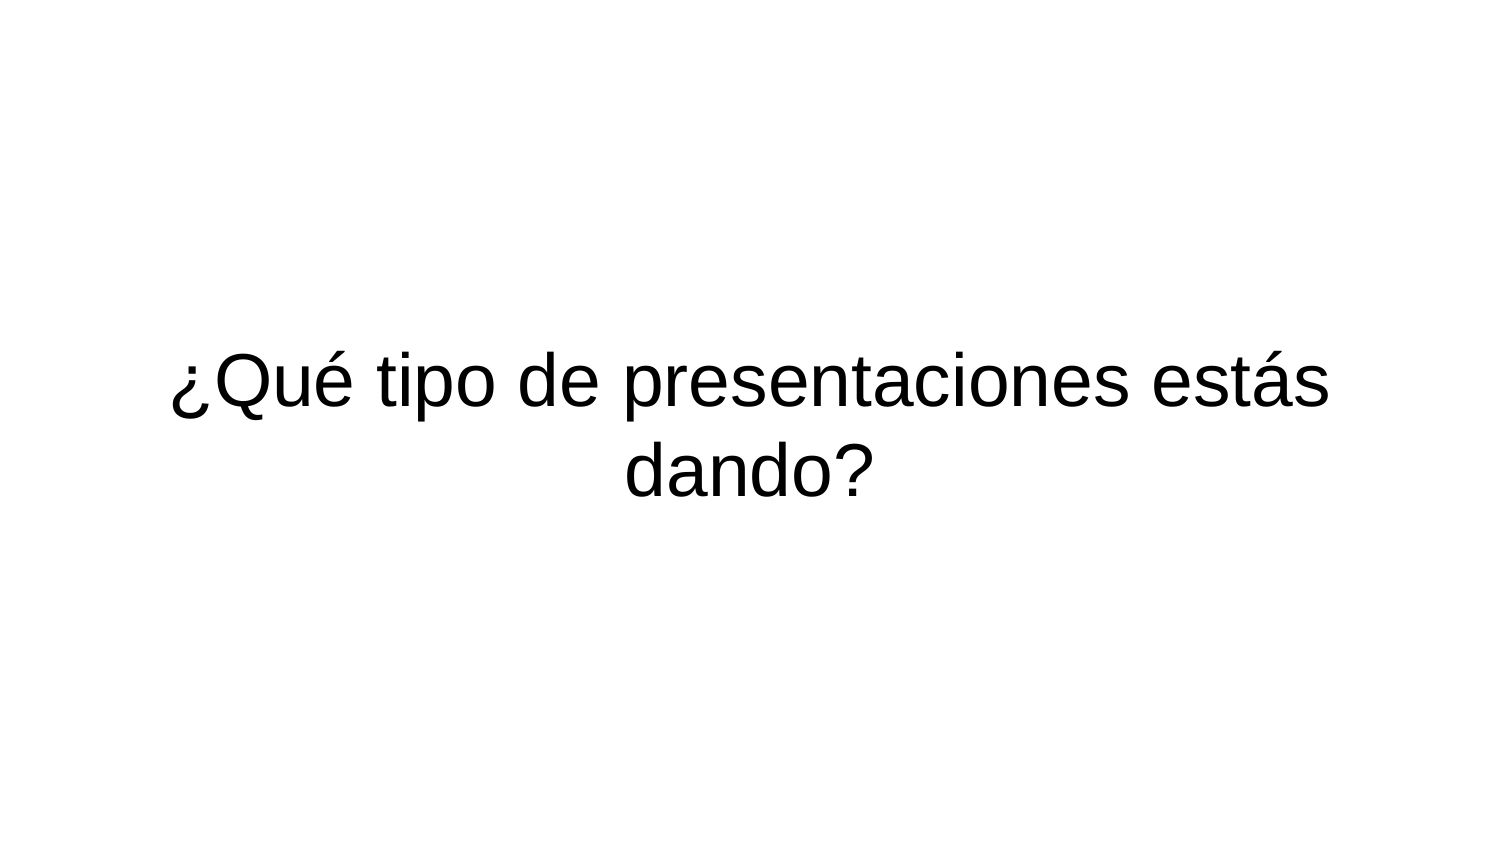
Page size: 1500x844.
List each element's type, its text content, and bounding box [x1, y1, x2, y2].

title ¿Qué tipo de presentaciones estás dando? [51, 352, 1449, 491]
